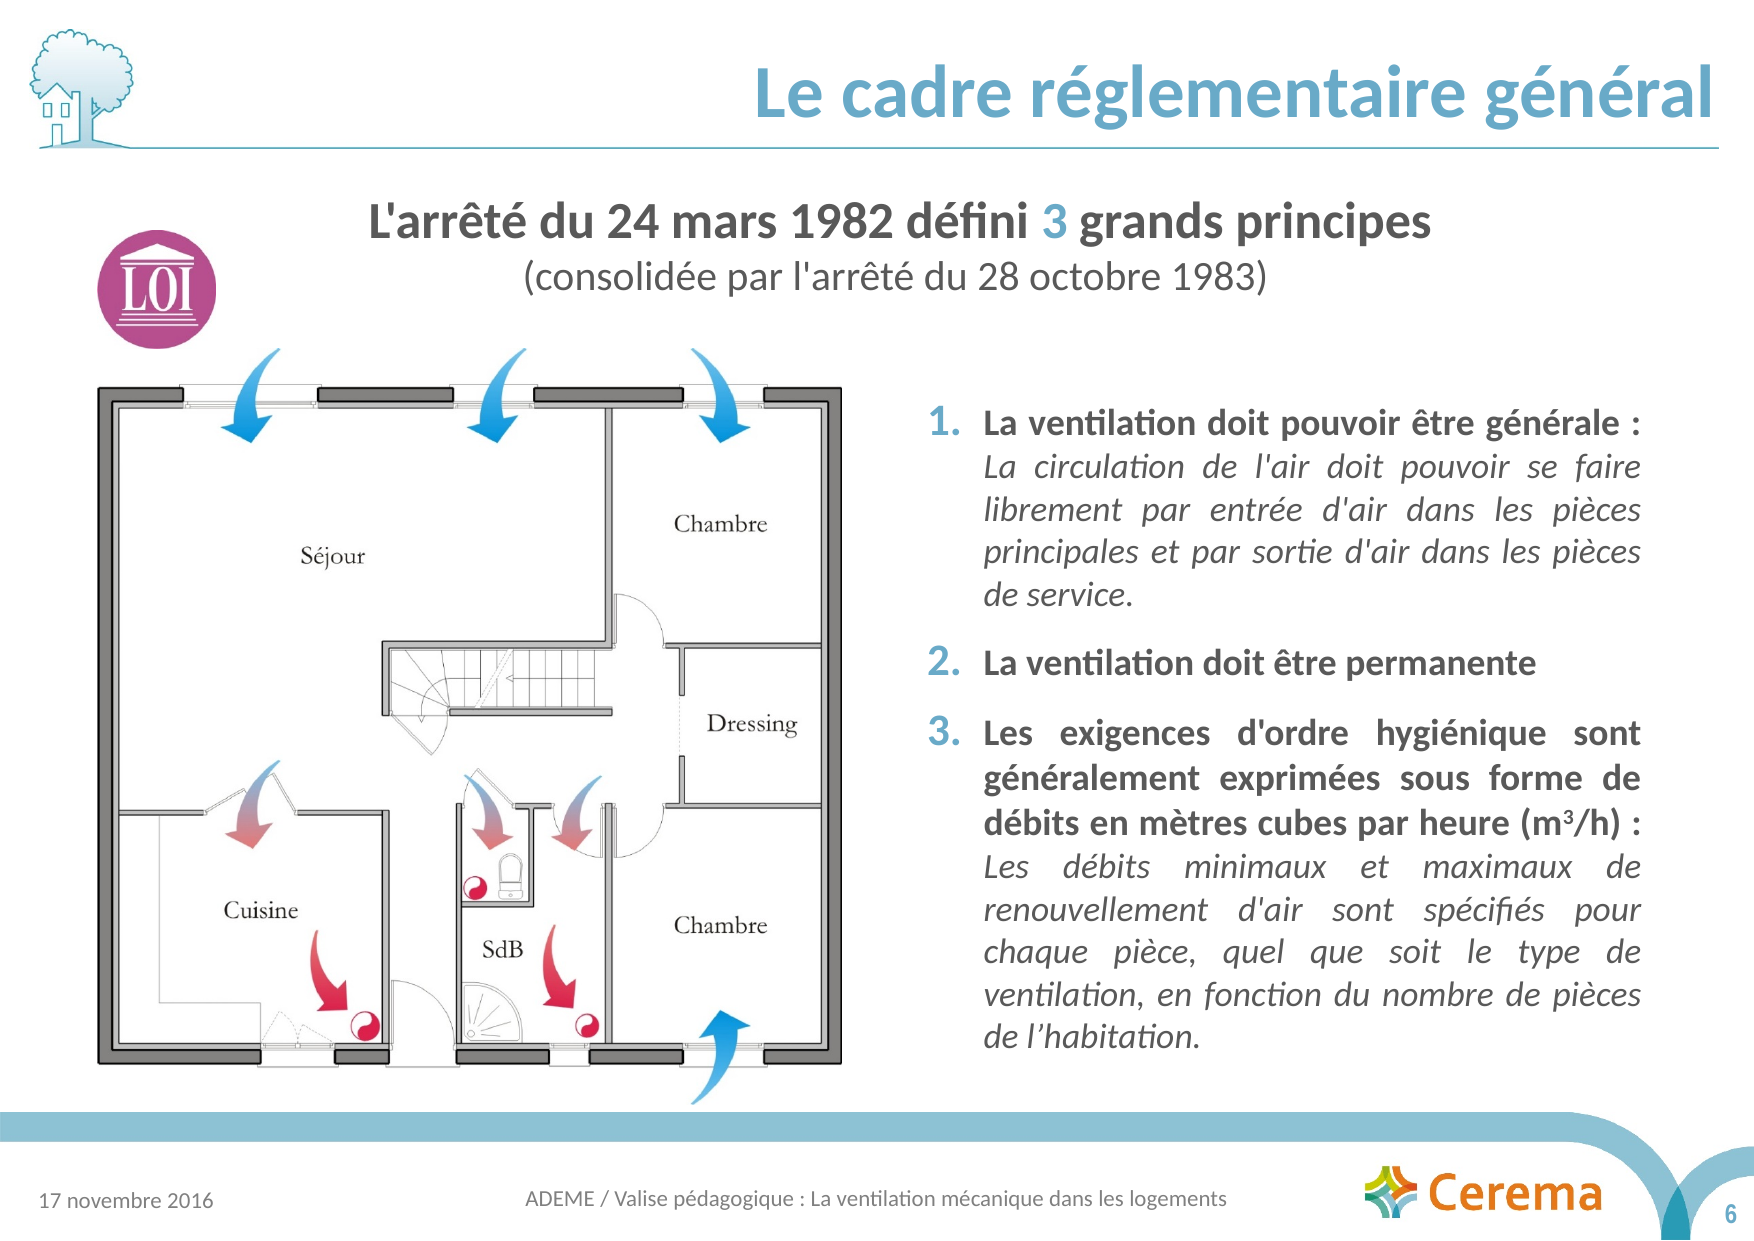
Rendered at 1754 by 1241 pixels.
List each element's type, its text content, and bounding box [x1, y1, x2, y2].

picture [29, 29, 1719, 149]
text_box L'arrêté du 24 mars 1982 défini 3 grands principes (consolidée par l'arrêté du 28 octobre 1983) [274, 179, 1527, 307]
text_box La ventilation doit pouvoir être générale : La circulation de l'air doit pouvoir se faire librement par entrée d'air dans les pièces principales et par sortie d'air dans les pièces de service. La ventilation doit être permanente Les exigences d'ordre hygiénique sont généralement exprimées sous forme de débits en mètres cubes par heure (m3/h) : Les débits minimaux et maximaux de renouvellement d'air sont spécifiés pour chaque pièce, quel que soit le type de ventilation, en fonction du nombre de pièces de l’habitation. [912, 390, 1657, 1064]
picture [96, 230, 842, 1105]
text_box Le cadre réglementaire général [265, 35, 1731, 136]
picture [0, 1112, 1754, 1240]
